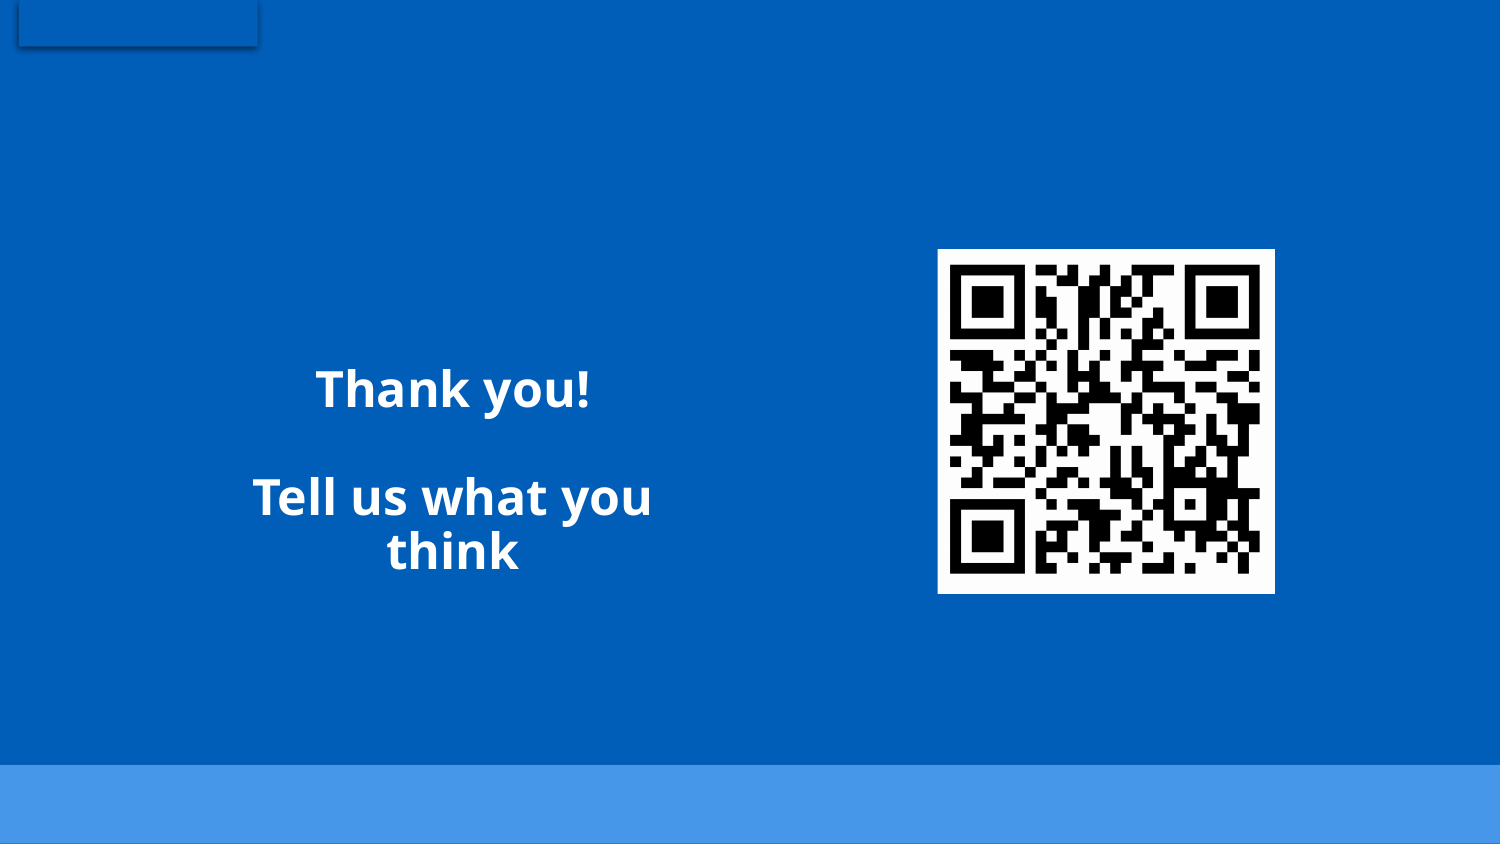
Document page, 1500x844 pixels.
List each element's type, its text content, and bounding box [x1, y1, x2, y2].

picture [937, 249, 1276, 595]
title Thank you! Tell us what you think [200, 357, 706, 536]
